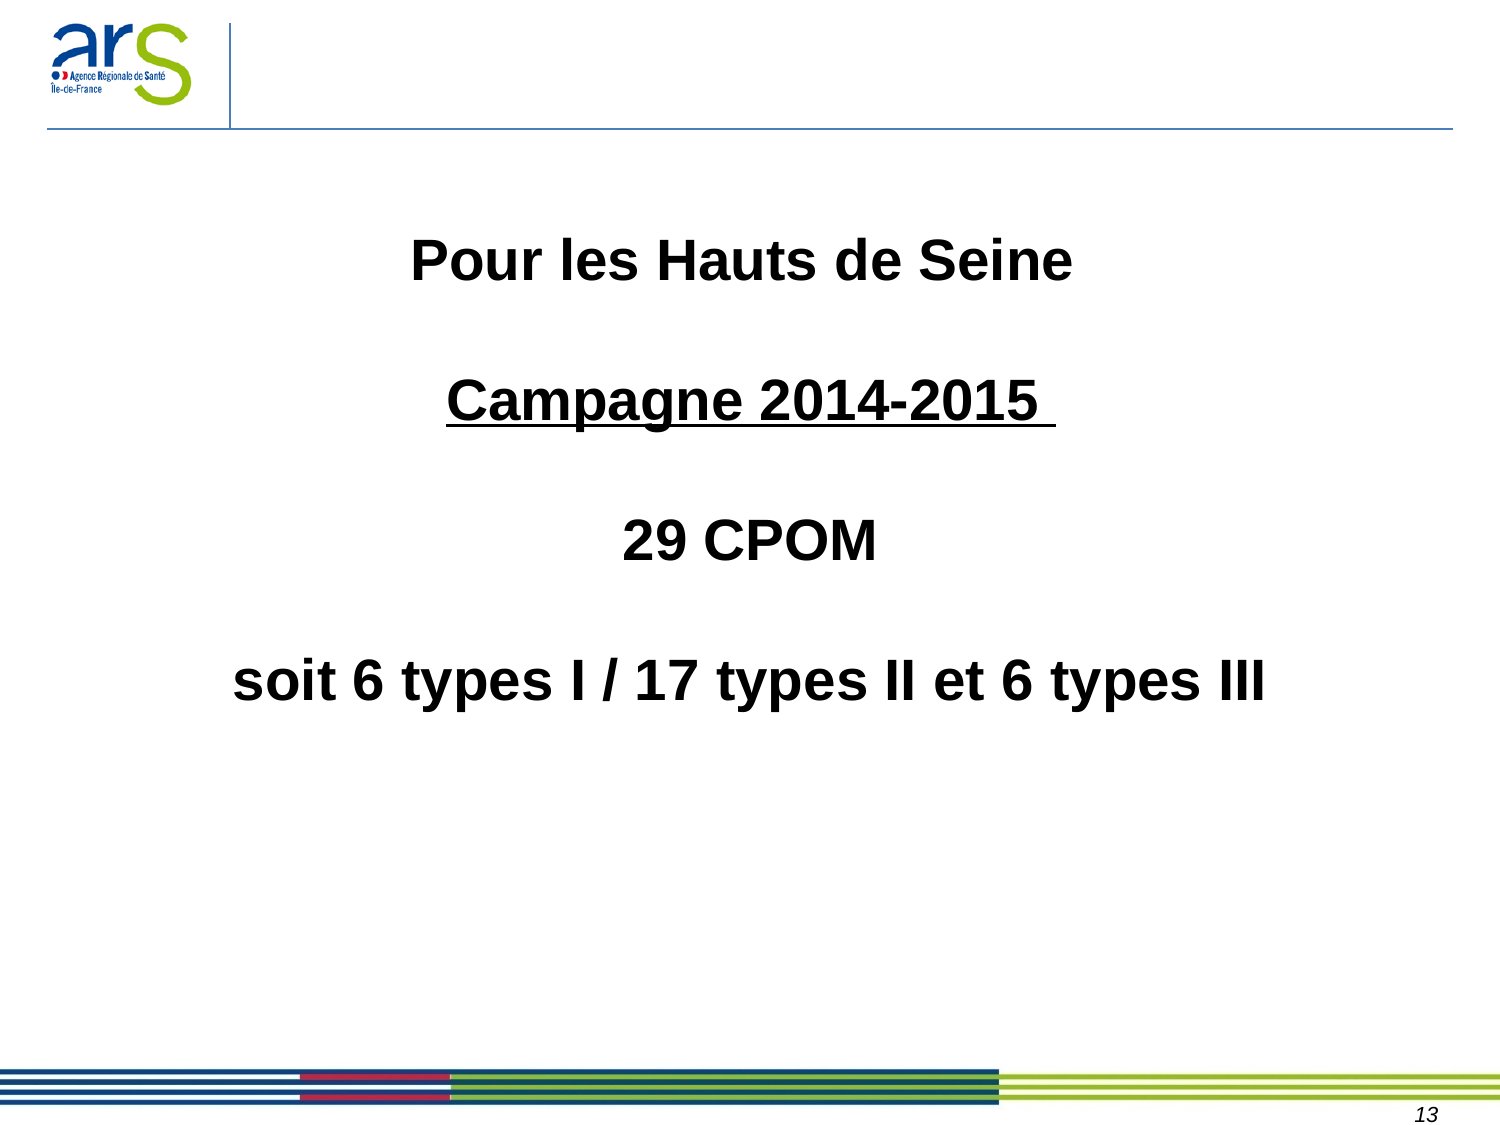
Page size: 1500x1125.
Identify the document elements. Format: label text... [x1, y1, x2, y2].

picture [0, 1055, 1500, 1118]
picture [35, 23, 76, 106]
title Pour les Hauts de Seine Campagne 2014-2015 29 CPOM soit 6 types I / 17 types II et 6 types III [76, 18, 1426, 776]
